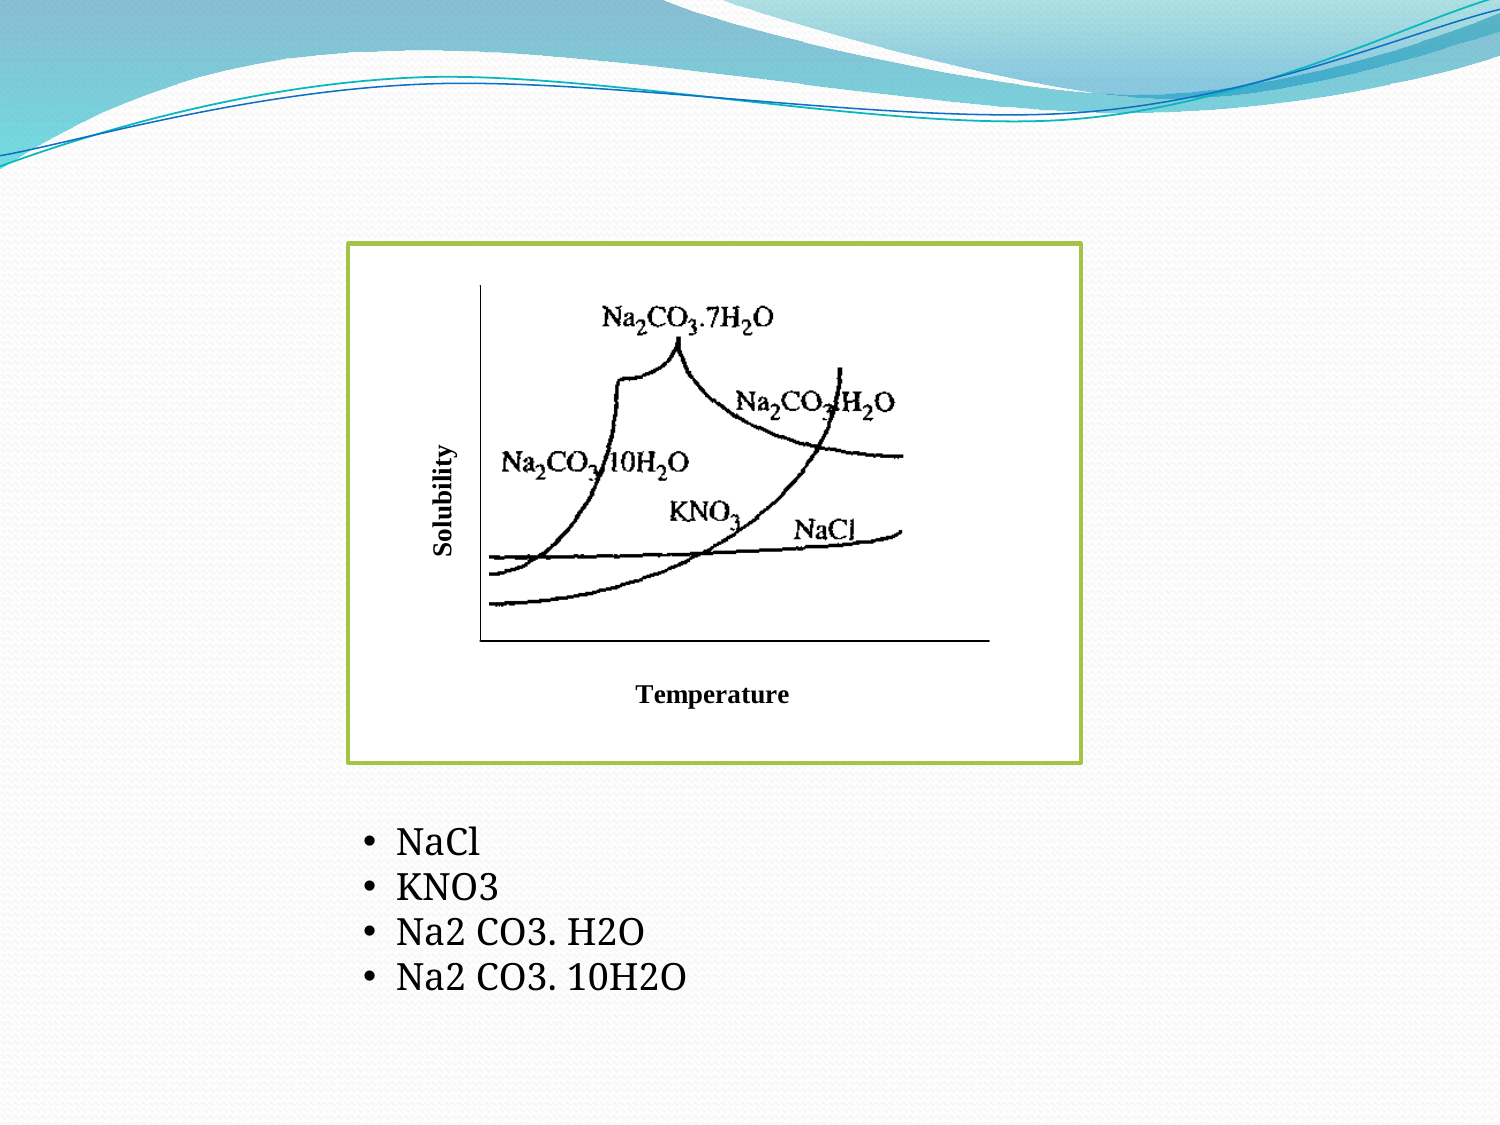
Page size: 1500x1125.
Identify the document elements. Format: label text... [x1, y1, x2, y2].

text_box NaCl KNO3 Na2 CO3. H2O Na2 CO3. 10H2O [348, 810, 1093, 1006]
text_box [348, 243, 1081, 764]
